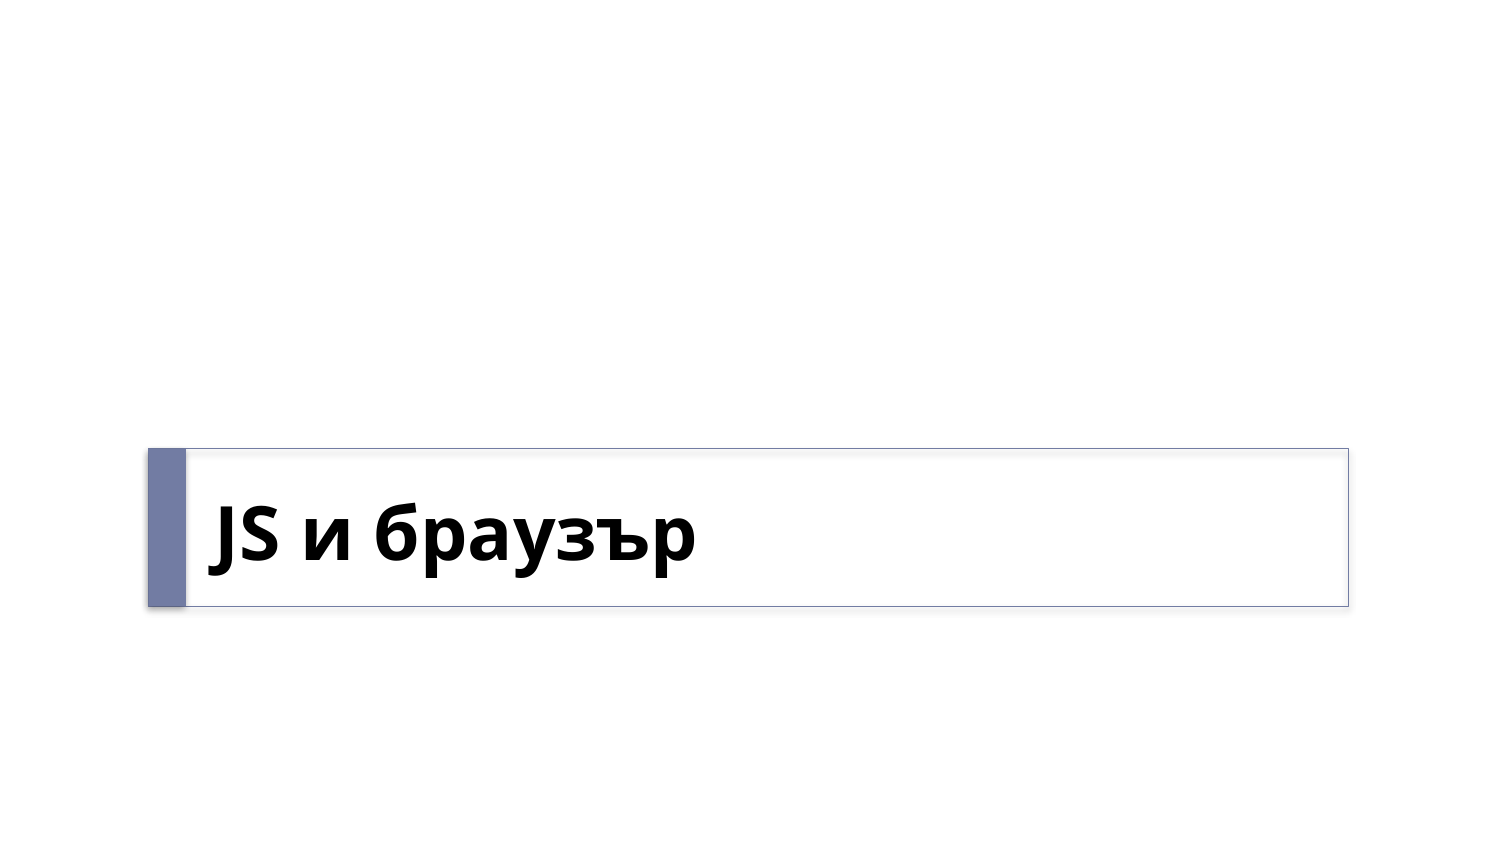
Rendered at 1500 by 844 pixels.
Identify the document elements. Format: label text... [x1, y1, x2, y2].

title JS и браузър [200, 478, 1325, 600]
